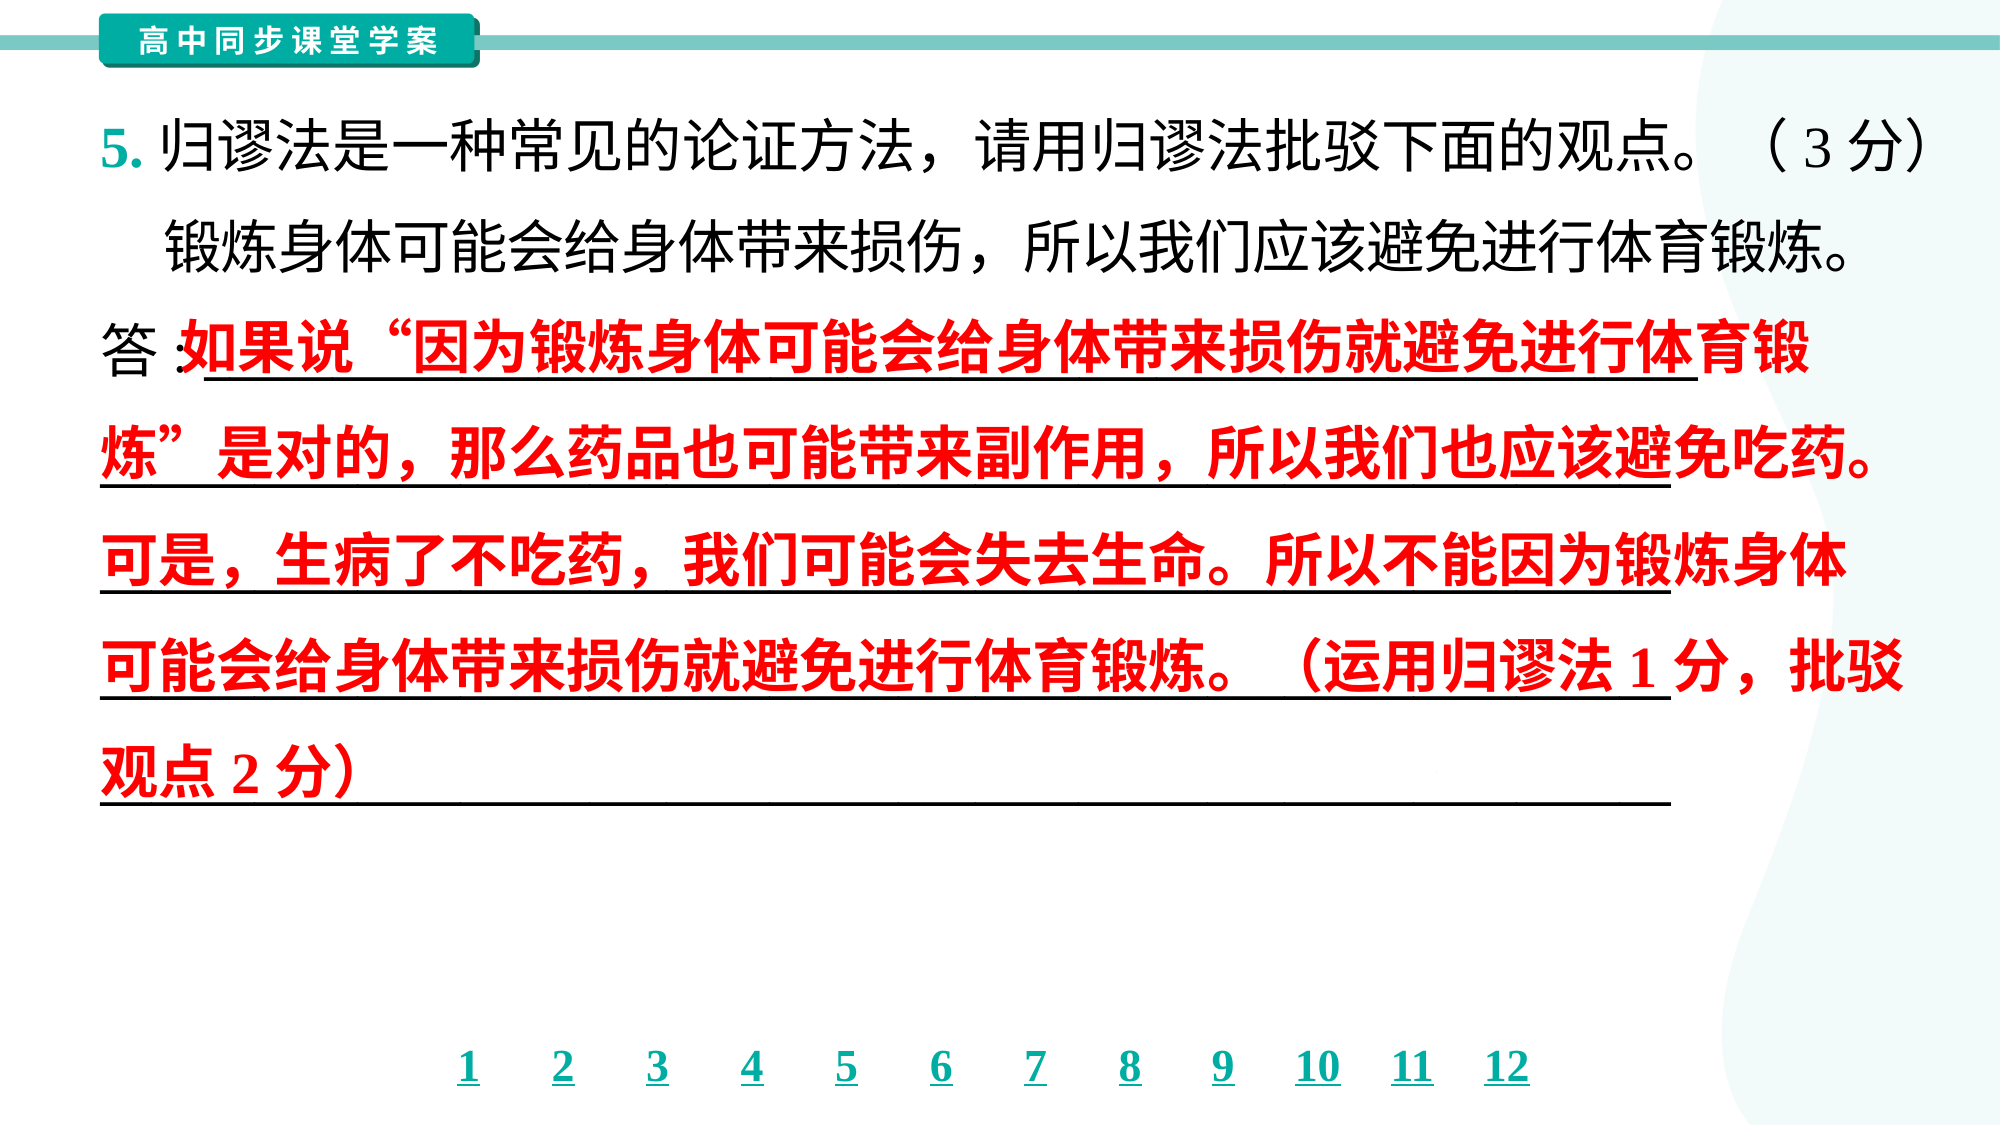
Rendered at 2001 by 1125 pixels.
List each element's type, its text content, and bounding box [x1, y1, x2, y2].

text_box 5.归谬法是一种常见的论证方法，请用归谬法批驳下面的观点。（3分） [100, 76, 1952, 179]
text_box 锻炼身体可能会给身体带来损伤，所以我们应该避免进行体育锻炼。 [100, 178, 1899, 274]
text_box 如果说“因为锻炼身体可能会给身体带来损伤就避免进行体育锻 炼”是对的，那么药品也可能带来副作用，所以我们也应该避免吃药。 可是，生病了不吃药，我们可能会失去生命。所以不能因为锻炼身体 可能会给身体带来损伤就避免进行体育锻炼。（运用归谬法1分，批驳 观点2分） [100, 274, 1899, 806]
picture [0, 0, 2000, 1125]
text_box 答: __________________________________________________________ _____________________________________________________________ _____________________________________________________________ _____________________________________________________________ _____________________________________________________________ [100, 806, 1899, 810]
